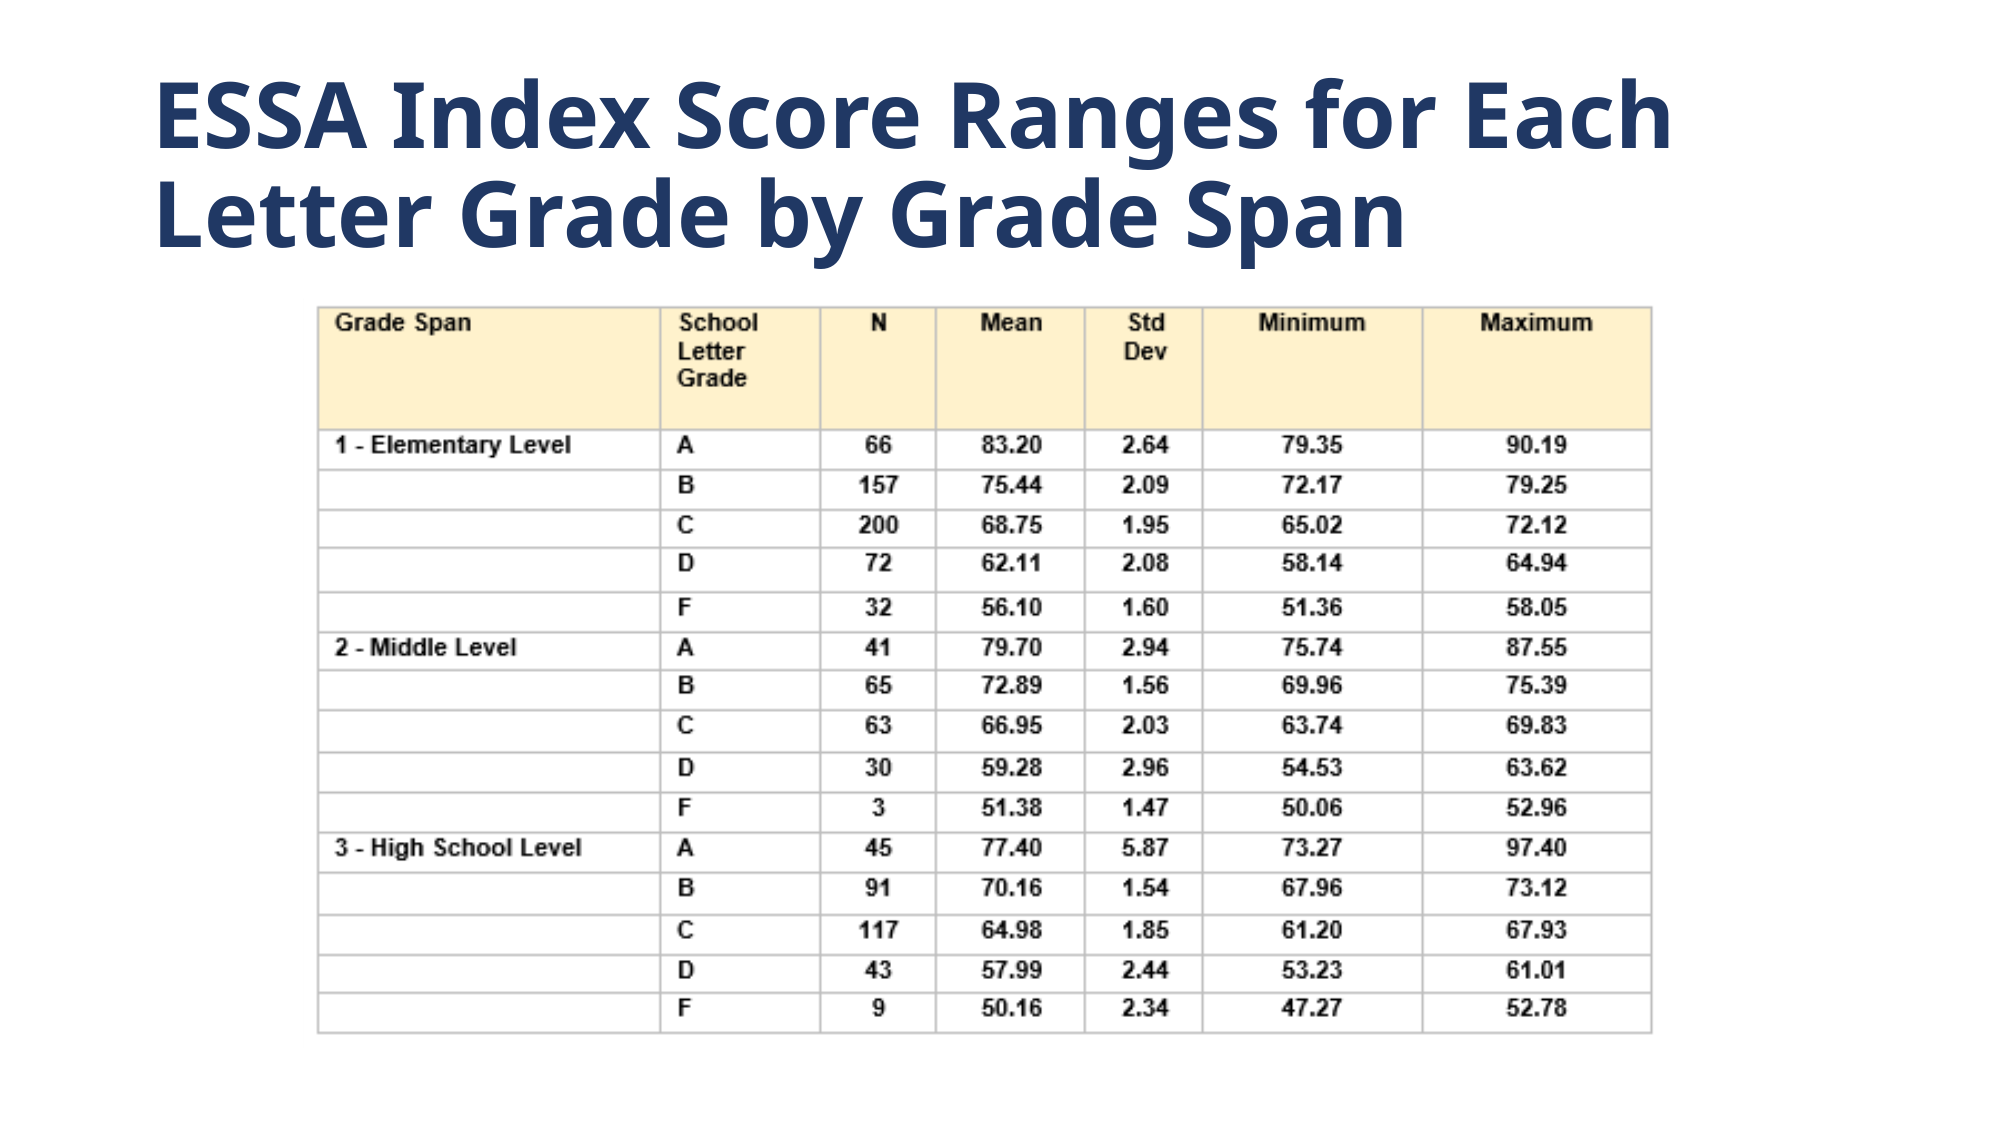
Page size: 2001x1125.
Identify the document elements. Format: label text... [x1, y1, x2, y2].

title ESSA Index Score Ranges for Each Letter Grade by Grade Span [137, 59, 1863, 278]
picture [302, 298, 1671, 1048]
